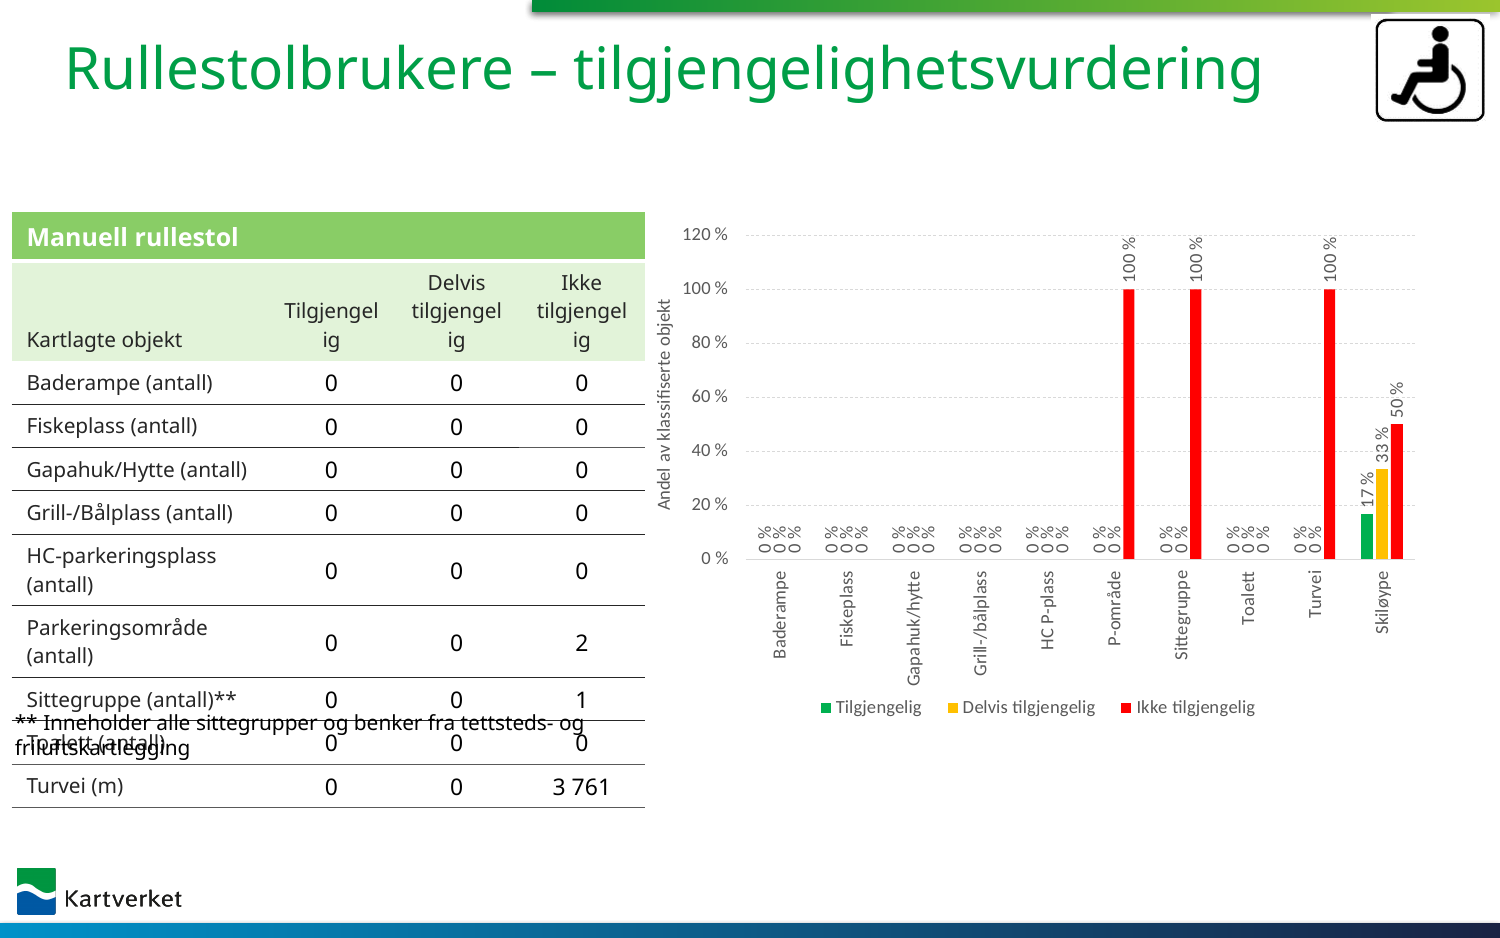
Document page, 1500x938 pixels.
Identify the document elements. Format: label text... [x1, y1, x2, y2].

table_cell 3 761 [519, 768, 645, 807]
table_cell Kartlagte objekt [12, 263, 269, 361]
table_cell Parkeringsområde (antall) [12, 606, 269, 677]
table_header Manuell rullestol [12, 212, 645, 259]
table_cell HC-parkeringsplass (antall) [12, 535, 269, 605]
table_cell 0 [519, 448, 638, 490]
table_cell 0 [269, 491, 394, 534]
table_cell Delvis tilgjengelig [394, 263, 519, 361]
table_cell 0 [394, 448, 519, 490]
table_cell Sittegruppe (antall)** [12, 678, 269, 702]
table_cell 2 [519, 606, 638, 677]
table_cell 0 [519, 405, 638, 447]
table_cell 0 [269, 768, 394, 807]
table_cell 0 [519, 361, 638, 404]
table_cell Grill-/Bålplass (antall) [12, 491, 269, 534]
table_cell 0 [269, 606, 394, 677]
picture [1371, 13, 1491, 127]
table_cell 0 [394, 606, 519, 677]
table_cell 0 [269, 678, 394, 702]
table_cell 0 [519, 491, 638, 534]
table_cell Tilgjengelig [269, 263, 394, 361]
table_cell 0 [269, 405, 394, 447]
table_cell Ikke tilgjengelig [519, 263, 638, 361]
table_cell 0 [394, 361, 519, 404]
table_cell 0 [269, 448, 394, 490]
text_box Rullestolbrukere – tilgjengelighetsvurdering [49, 12, 1372, 109]
table_cell 0 [394, 491, 519, 534]
picture [643, 218, 1426, 728]
table_cell 0 [394, 535, 519, 605]
table_cell 0 [394, 678, 519, 702]
table_cell 1 [519, 678, 638, 702]
table_cell 0 [394, 405, 519, 447]
table_cell Fiskeplass (antall) [12, 405, 269, 447]
table_cell 0 [519, 535, 638, 605]
table_cell Gapahuk/Hytte (antall) [12, 448, 269, 490]
text_box ** Inneholder alle sittegrupper og benker fra tettsteds- og friluftskartlegging [0, 702, 745, 768]
table_cell 0 [394, 768, 519, 807]
table_cell 0 [269, 361, 394, 404]
table_cell Turvei (m) [12, 768, 269, 807]
table_cell 0 [269, 535, 394, 605]
table_cell Baderampe (antall) [12, 361, 269, 404]
